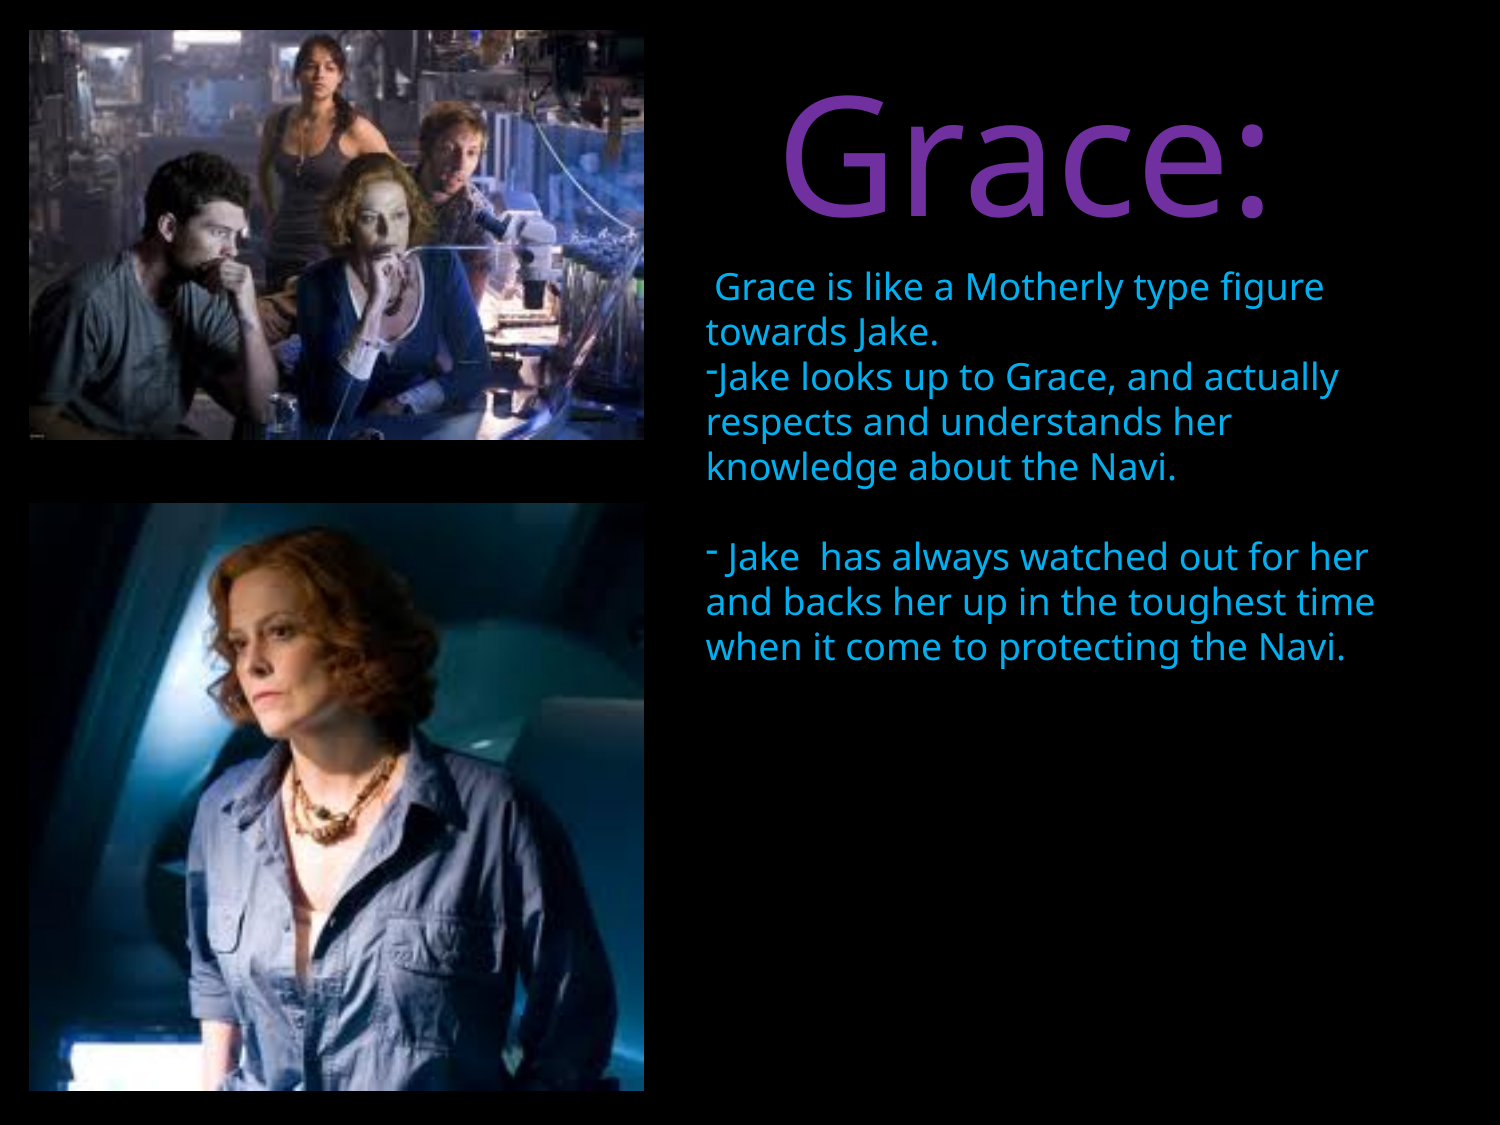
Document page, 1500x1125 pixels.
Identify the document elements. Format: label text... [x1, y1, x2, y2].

text_box Grace is like a Motherly type figure towards Jake. Jake looks up to Grace, and actually respects and understands her knowledge about the Navi. Jake has always watched out for her and backs her up in the toughest time when it come to protecting the Navi. [690, 255, 1424, 676]
picture [29, 503, 644, 1092]
picture [29, 30, 644, 440]
picture [629, 979, 644, 984]
text_box Grace: [761, 42, 1500, 258]
